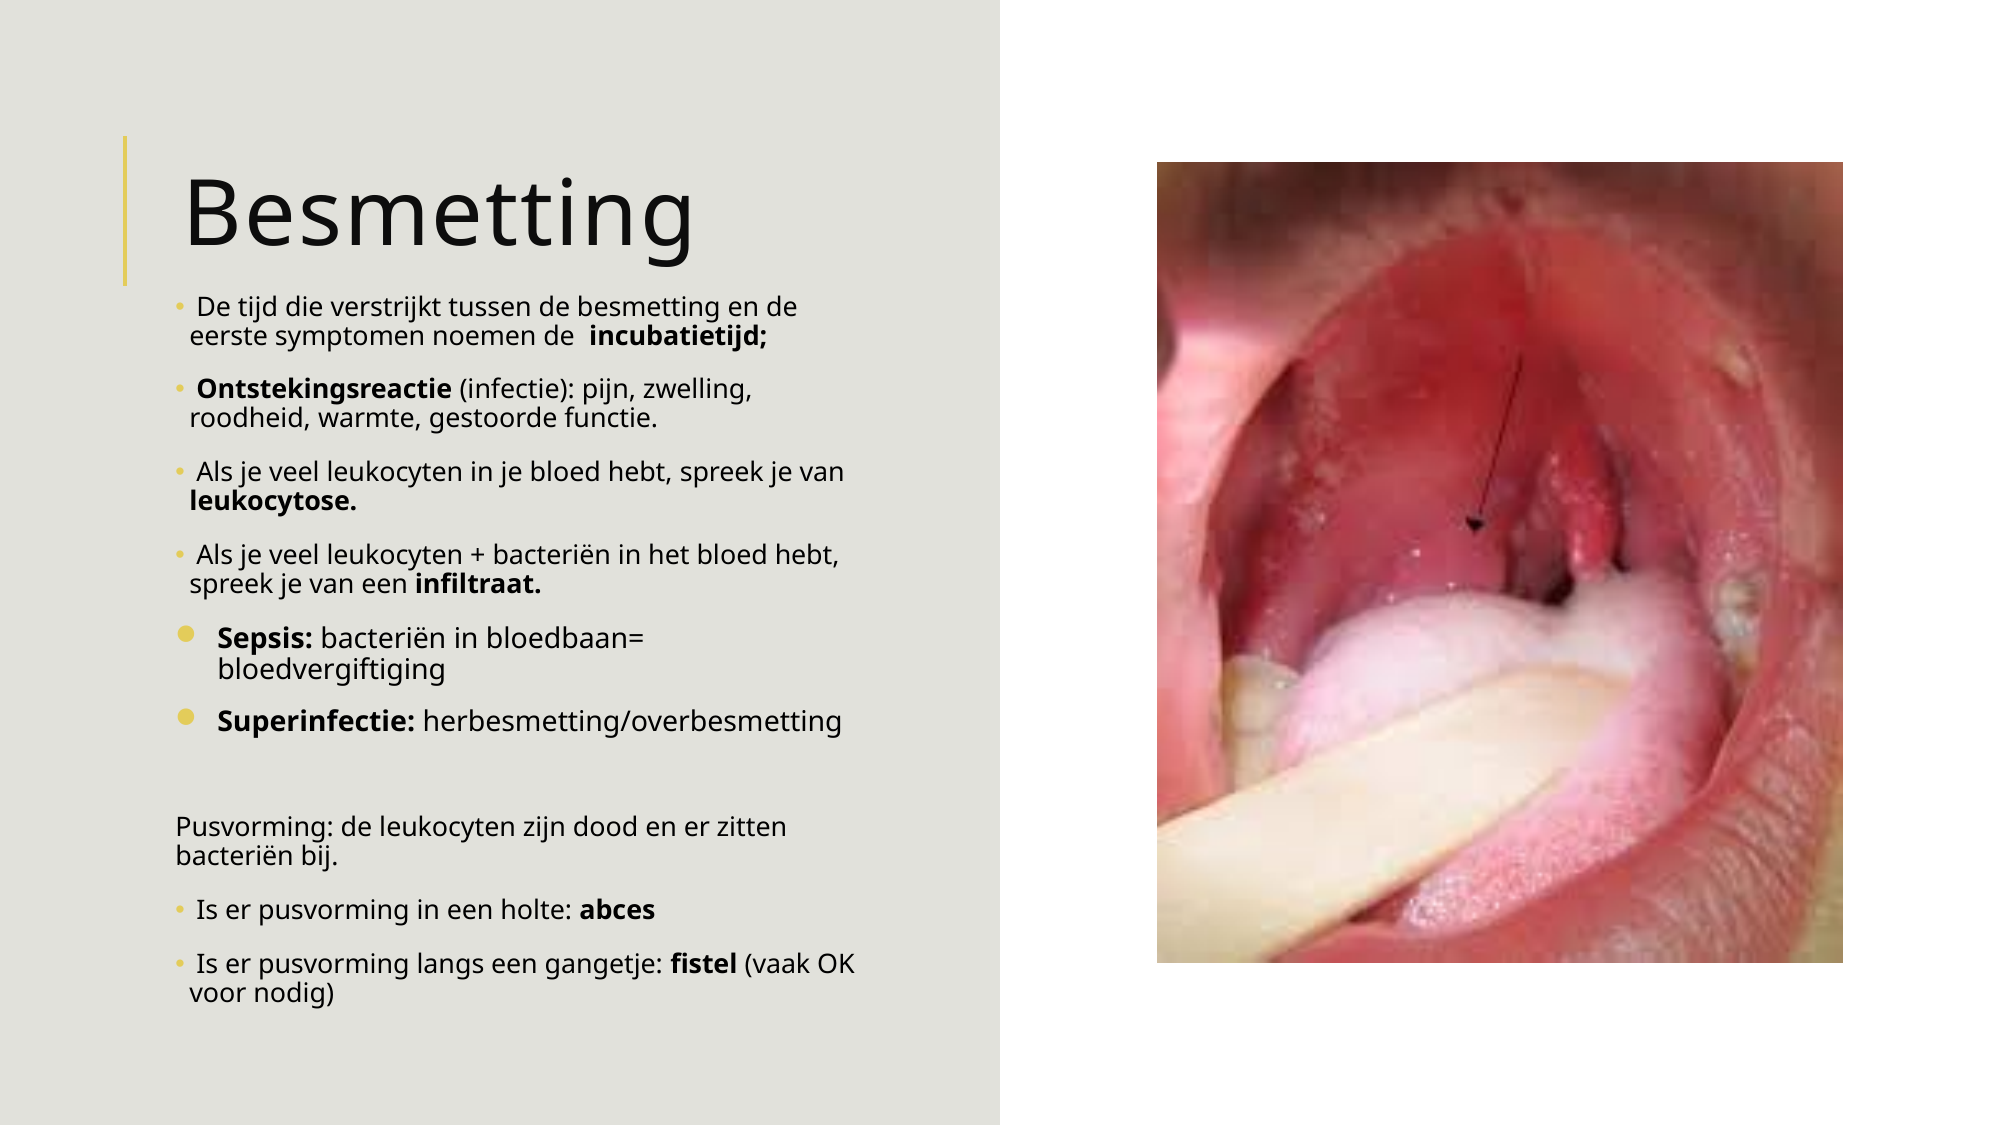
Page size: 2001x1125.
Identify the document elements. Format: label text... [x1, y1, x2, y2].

title Besmetting [168, 75, 888, 285]
text_box [0, 0, 1001, 1125]
picture [1157, 162, 1843, 964]
list De tijd die verstrijkt tussen de besmetting en de eerste symptomen noemen de incubatietijd; Ontstekingsreactie (infectie): pijn, zwelling, roodheid, warmte, gestoorde functie. Als je veel leukocyten in je bloed hebt, spreek je van leukocytose. Als je veel leukocyten + bacteriën in het bloed hebt, spreek je van een infiltraat. Sepsis: bacteriën in bloedbaan= bloedvergiftiging Superinfectie: herbesmetting/overbesmetting Pusvorming: de leukocyten zijn dood en er zitten bacteriën bij. Is er pusvorming in een holte: abces Is er pusvorming langs een gangetje: fistel (vaak OK voor nodig) [168, 285, 888, 1020]
